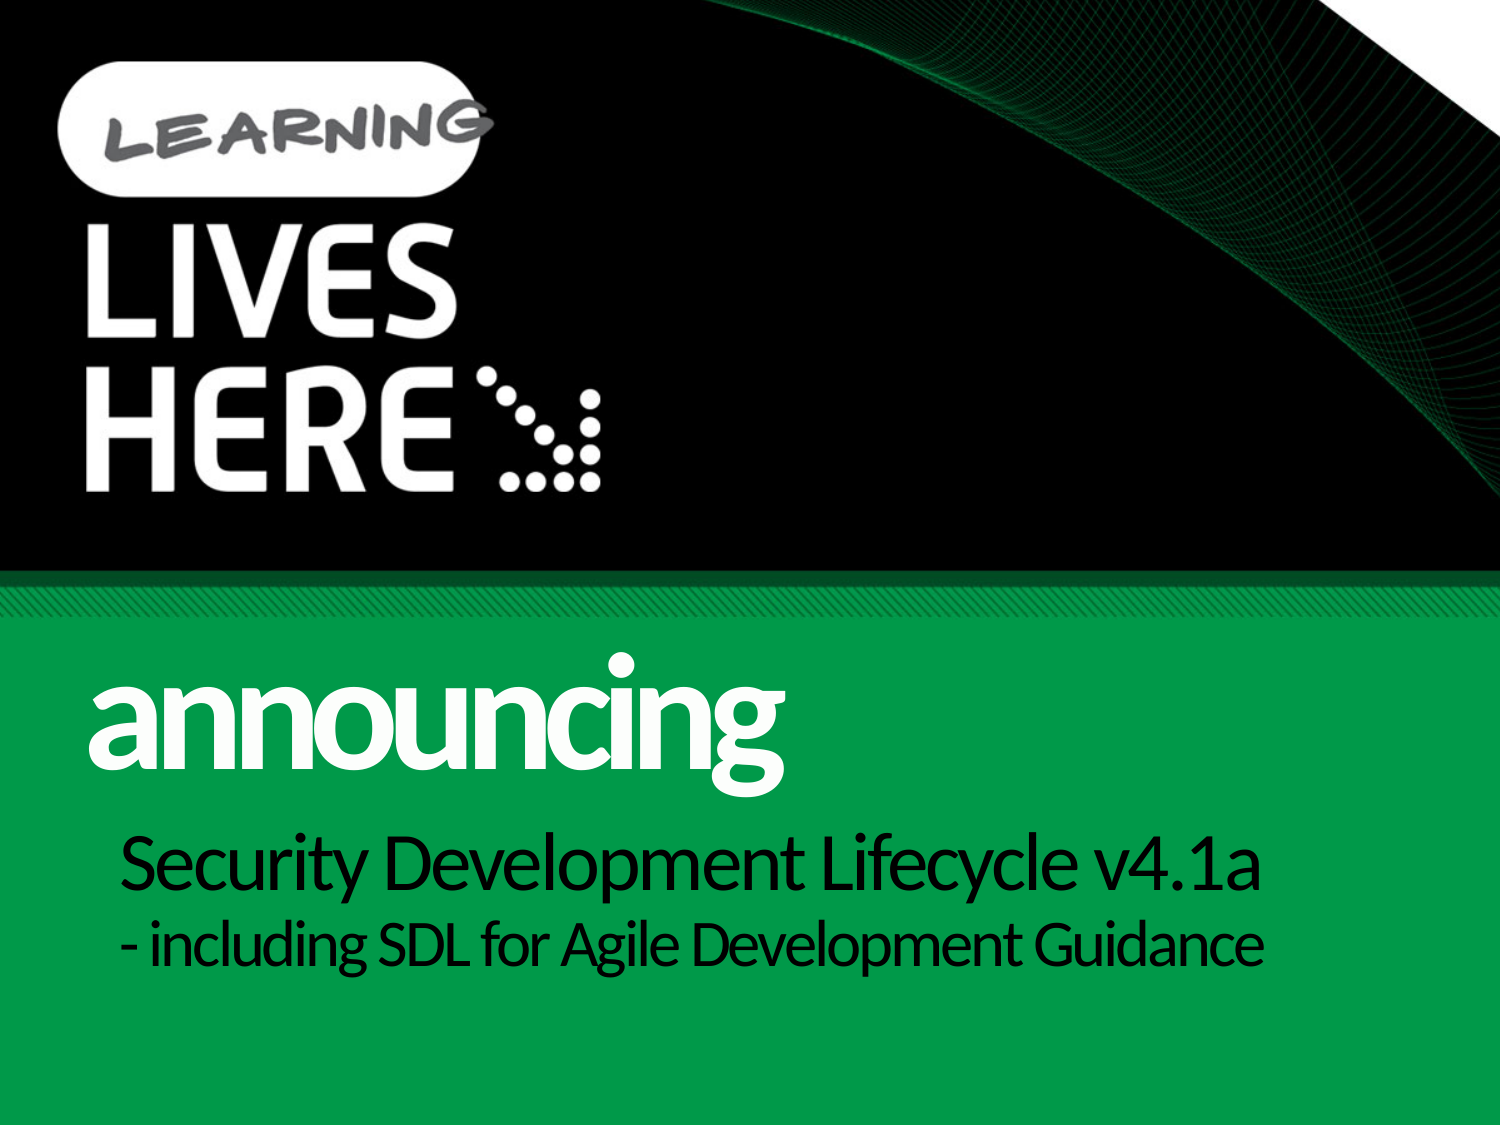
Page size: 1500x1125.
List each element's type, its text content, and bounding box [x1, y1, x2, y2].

title Security Development Lifecycle v4.1a - including SDL for Agile Development Guidance [119, 818, 1375, 943]
list announcing [83, 625, 1344, 800]
picture [0, 0, 1500, 1125]
